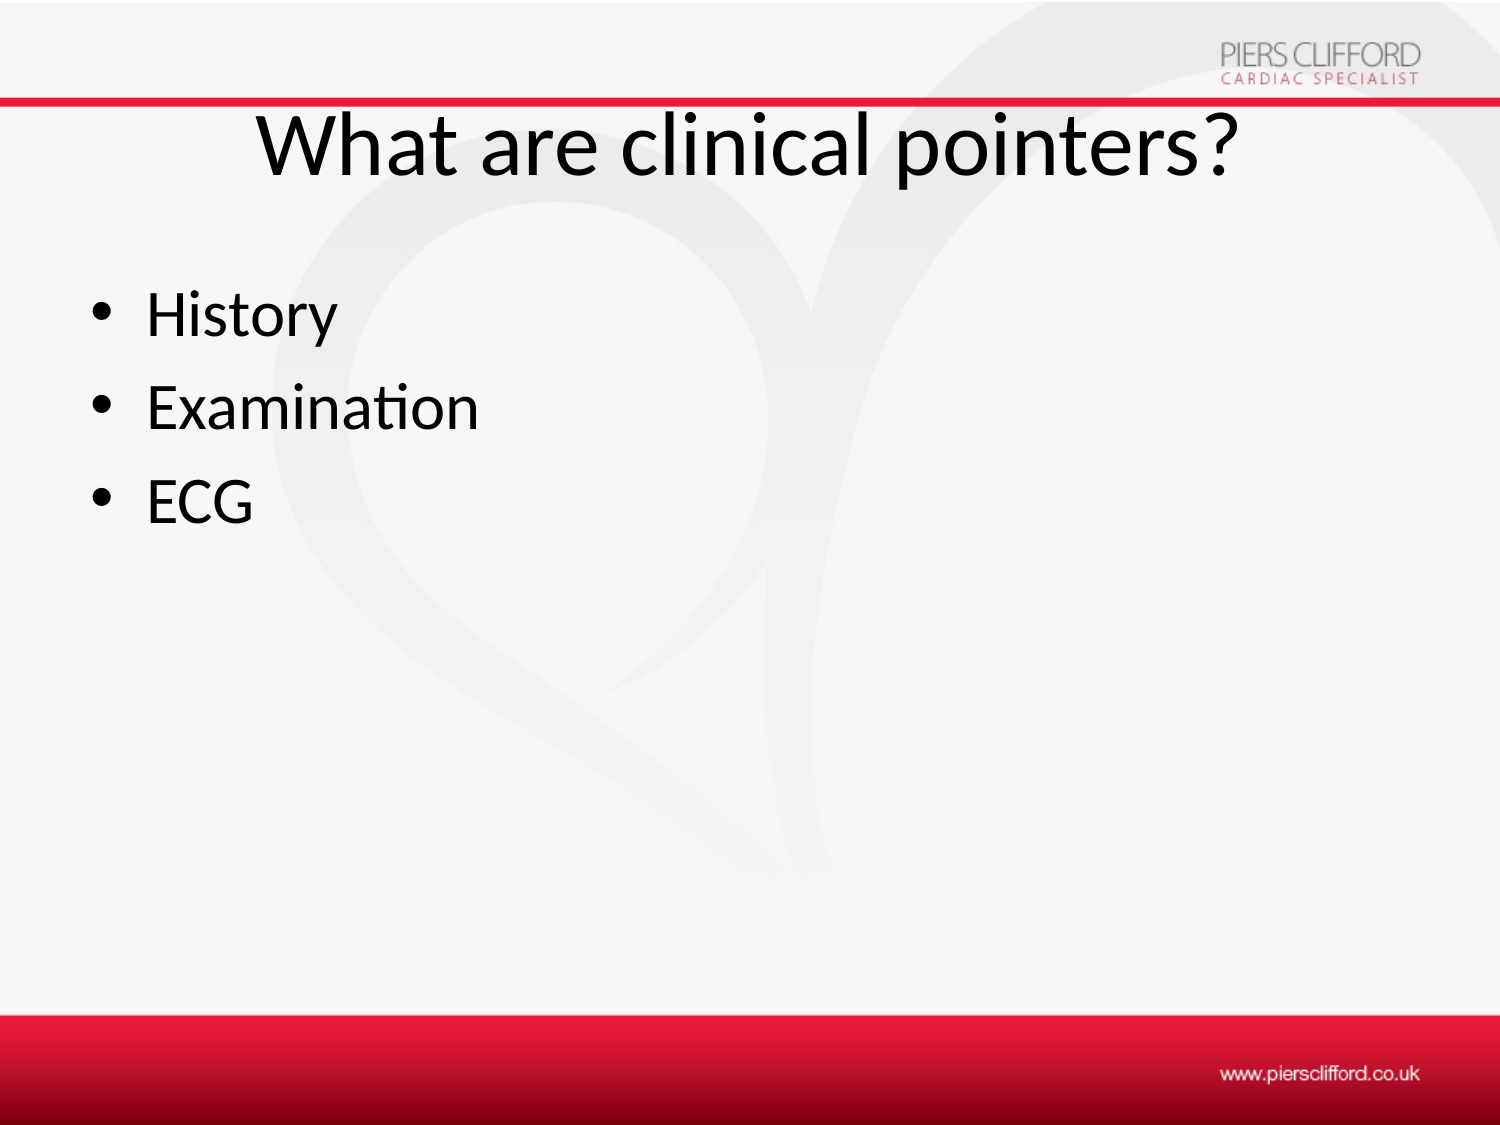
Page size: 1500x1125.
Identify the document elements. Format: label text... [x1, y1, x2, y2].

title What are clinical pointers? [74, 44, 1426, 233]
picture [0, 2, 1500, 1125]
list History Examination ECG [74, 262, 1426, 1006]
